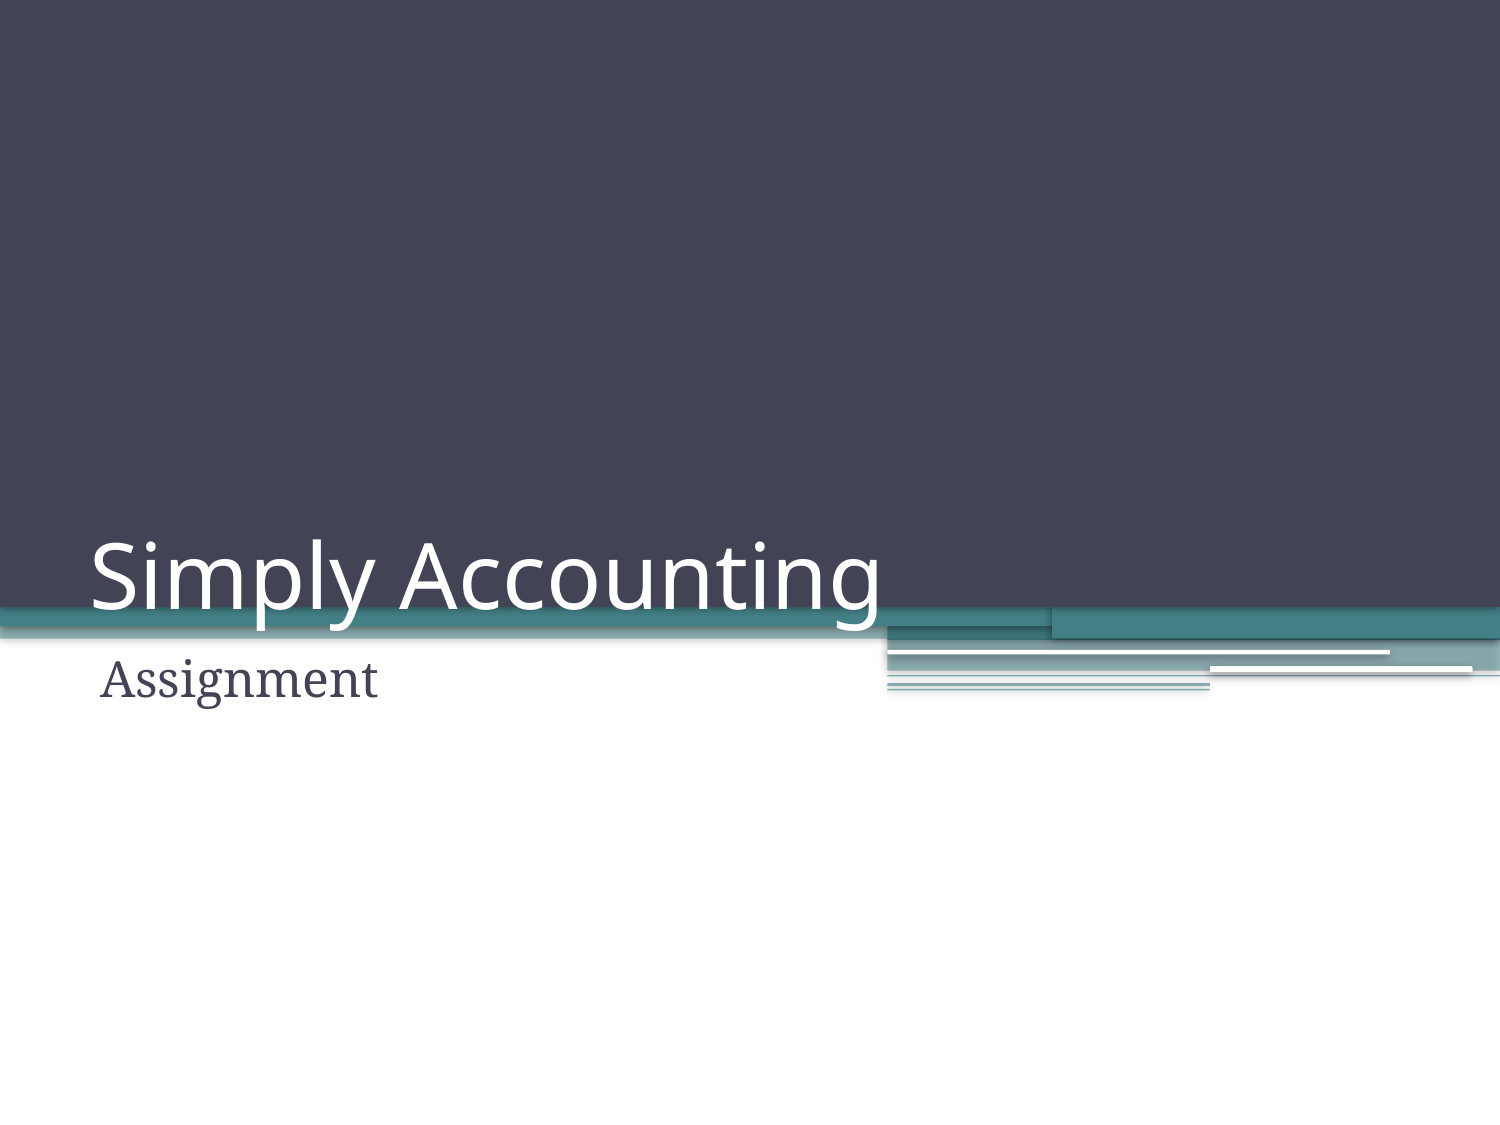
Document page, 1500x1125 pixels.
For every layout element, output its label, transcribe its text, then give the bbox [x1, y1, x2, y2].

title Simply Accounting [75, 394, 1463, 636]
subtitle Assignment [75, 639, 888, 928]
